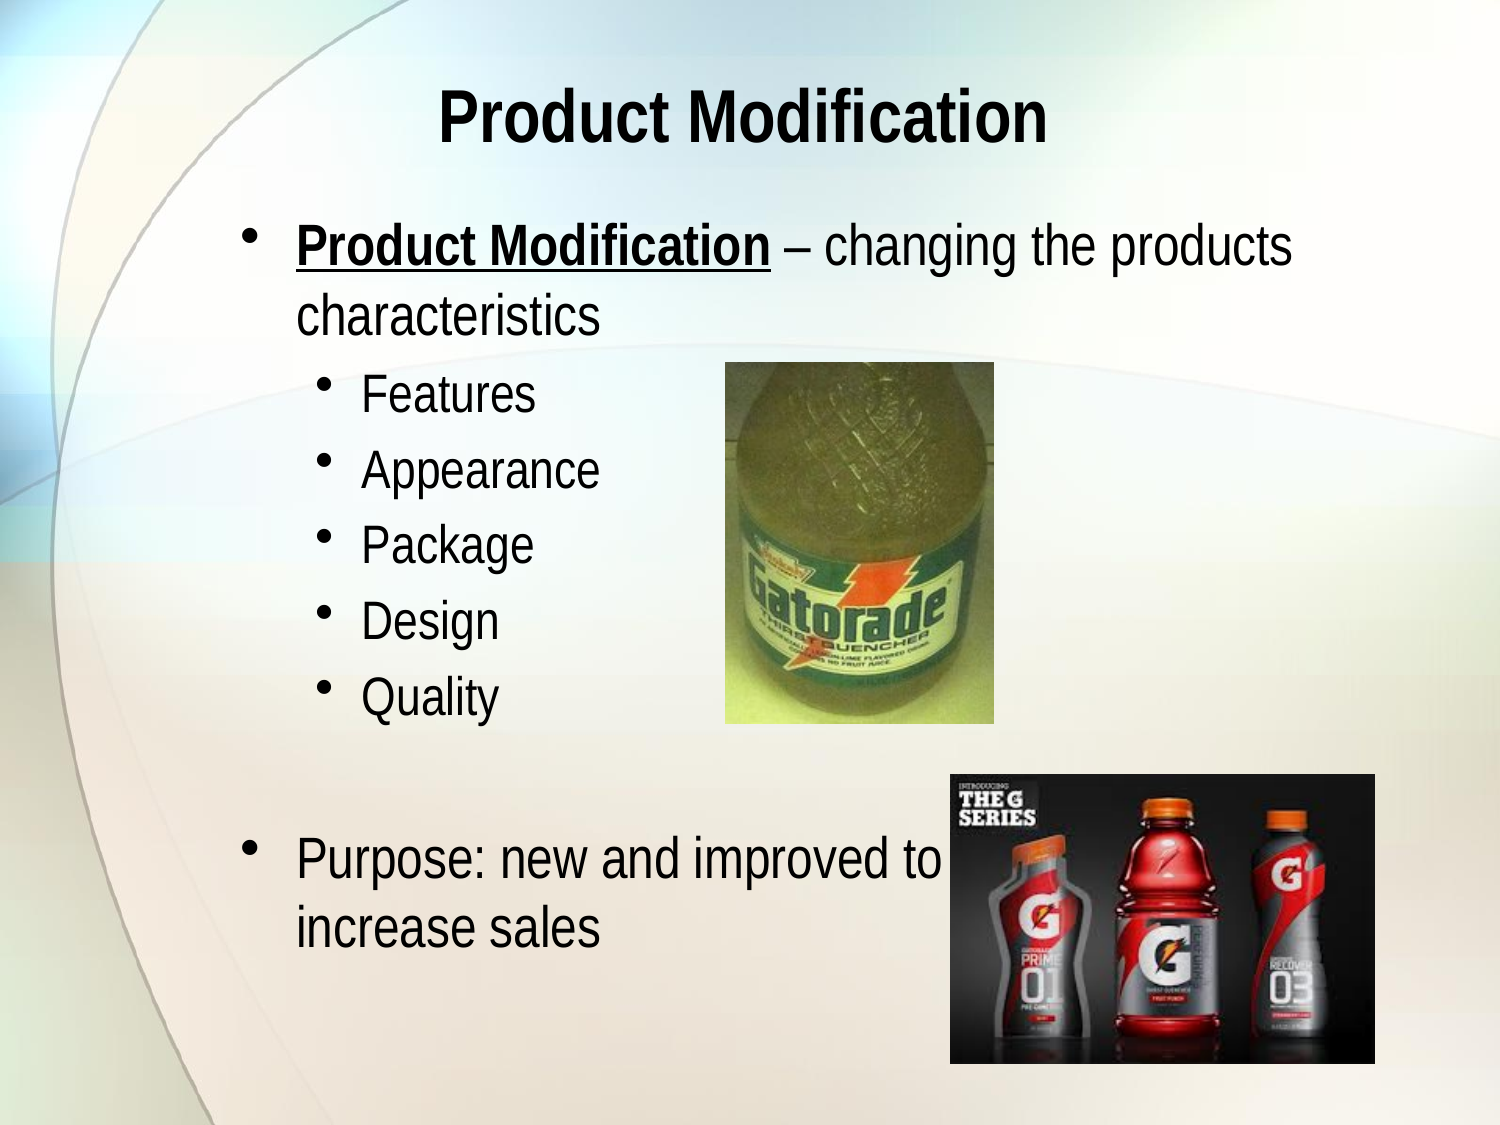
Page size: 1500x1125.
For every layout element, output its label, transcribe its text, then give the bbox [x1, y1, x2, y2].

picture [949, 774, 1376, 1065]
picture [0, 0, 1500, 1125]
picture [724, 362, 994, 724]
title Product Modification [24, 49, 1463, 176]
list Product Modification – changing the products characteristics Features Appearance Package Design Quality Purpose: new and improved to increase sales [224, 199, 1463, 1125]
